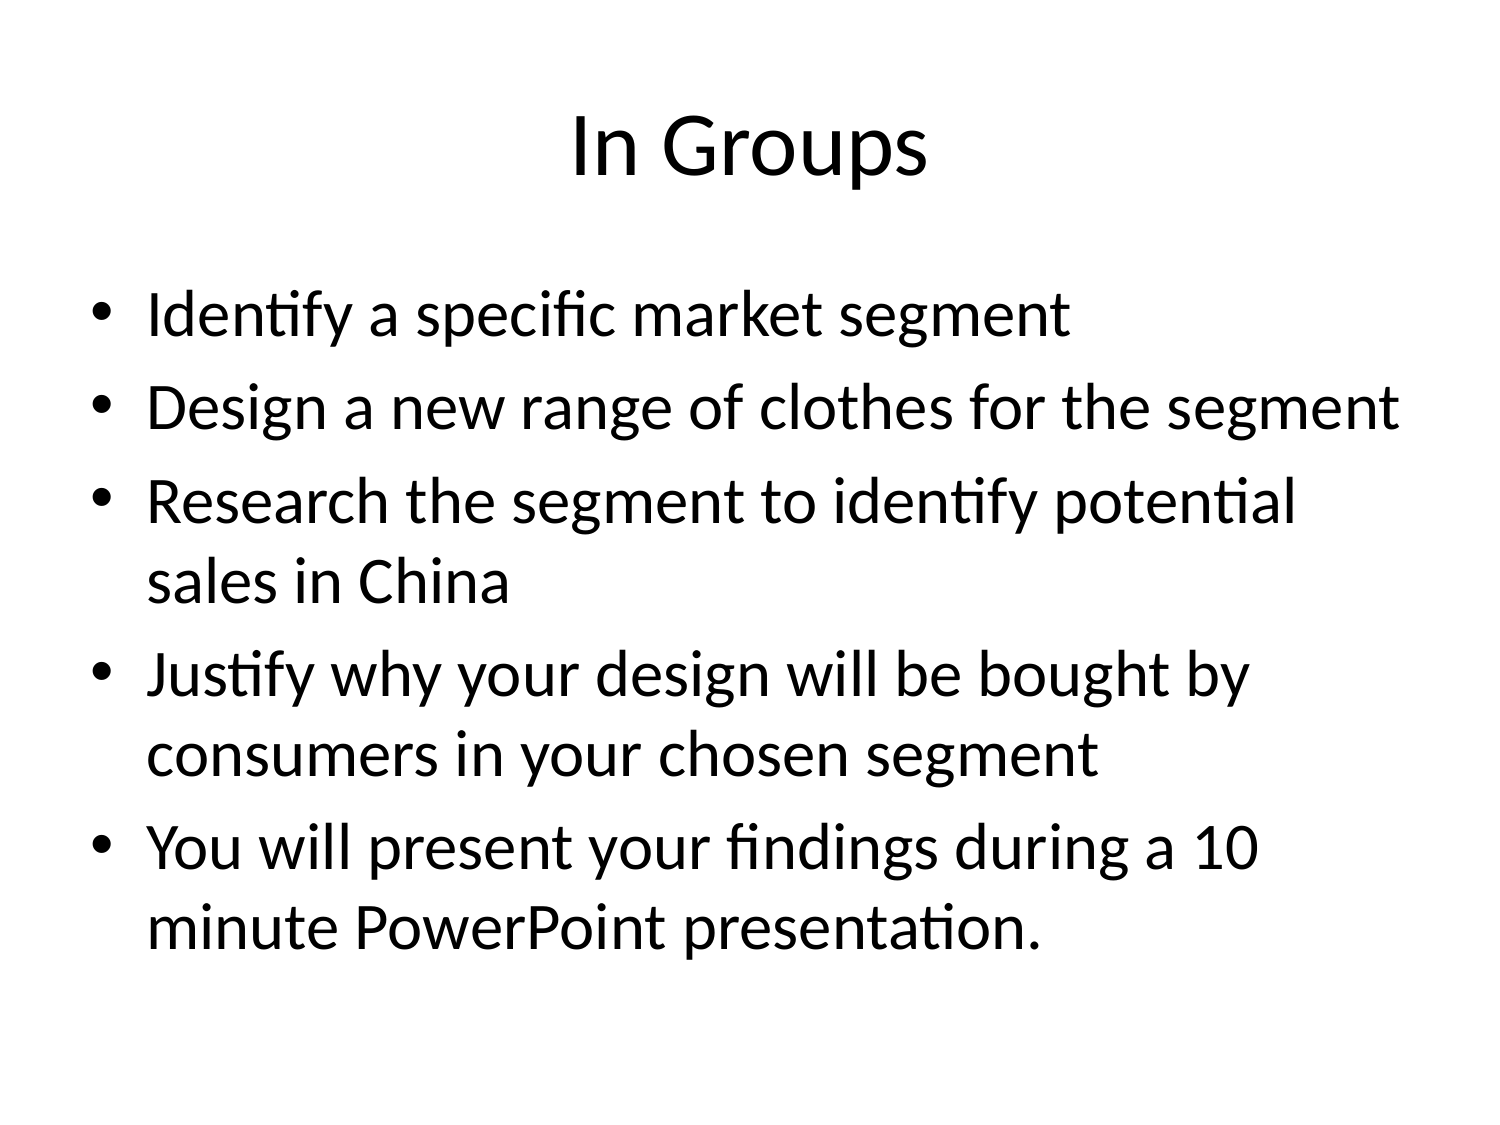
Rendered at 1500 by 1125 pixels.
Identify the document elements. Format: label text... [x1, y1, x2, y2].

title In Groups [75, 45, 1425, 233]
list Identify a specific market segment Design a new range of clothes for the segment Research the segment to identify potential sales in China Justify why your design will be bought by consumers in your chosen segment You will present your findings during a 10 minute PowerPoint presentation. [75, 262, 1425, 1005]
